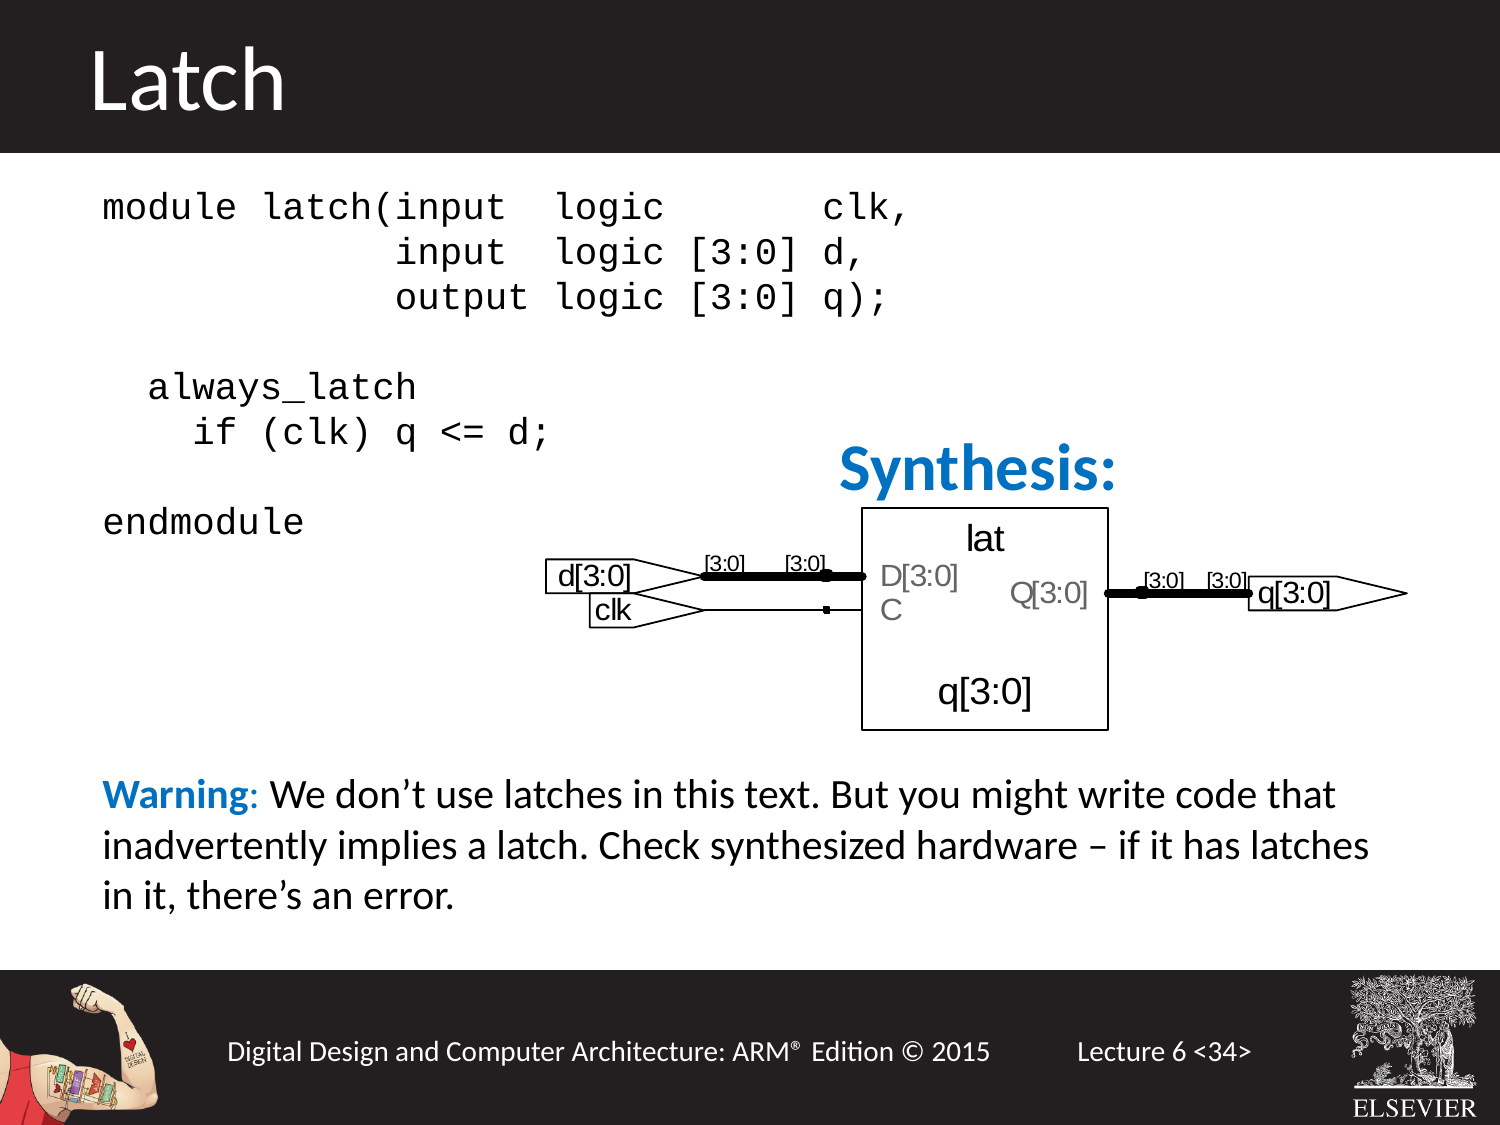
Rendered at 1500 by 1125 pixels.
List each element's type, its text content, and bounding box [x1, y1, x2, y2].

text_box Latch [75, 11, 1375, 136]
picture [0, 979, 163, 1125]
text_box module latch(input logic clk, input logic [3:0] d, output logic [3:0] q); always_latch if (clk) q <= d; endmodule Warning: We don’t use latches in this text. But you might write code that inadvertently implies a latch. Check synthesized hardware – if it has latches in it, there’s an error. [87, 174, 1475, 970]
picture [1350, 974, 1477, 1117]
text_box Synthesis: [825, 416, 1175, 498]
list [533, 499, 1426, 737]
